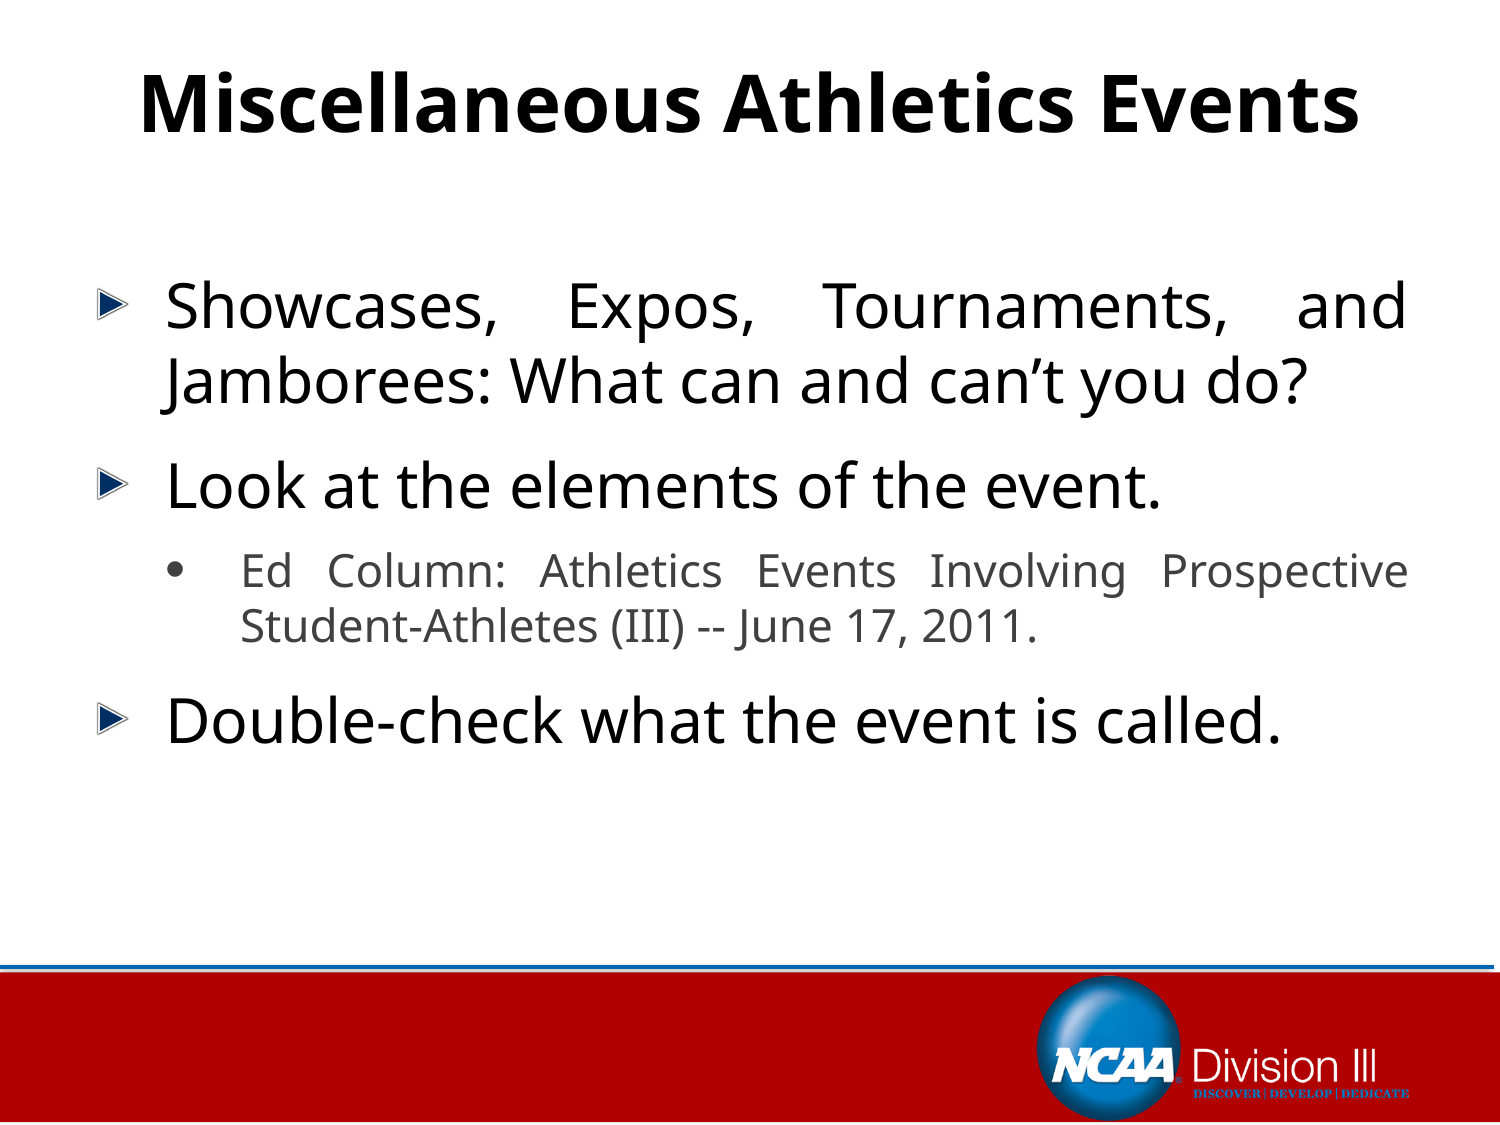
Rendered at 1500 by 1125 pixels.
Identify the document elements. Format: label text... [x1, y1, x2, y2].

picture [90, 696, 134, 741]
picture [1021, 947, 1423, 1125]
picture [90, 461, 134, 506]
picture [90, 282, 134, 326]
title Miscellaneous Athletics Events [75, 35, 1425, 167]
list Showcases, Expos, Tournaments, and Jamborees: What can and can’t you do? Look at the elements of the event. Ed Column: Athletics Events Involving Prospective Student-Athletes (III) -- June 17, 2011. Double-check what the event is called. [75, 259, 1425, 940]
